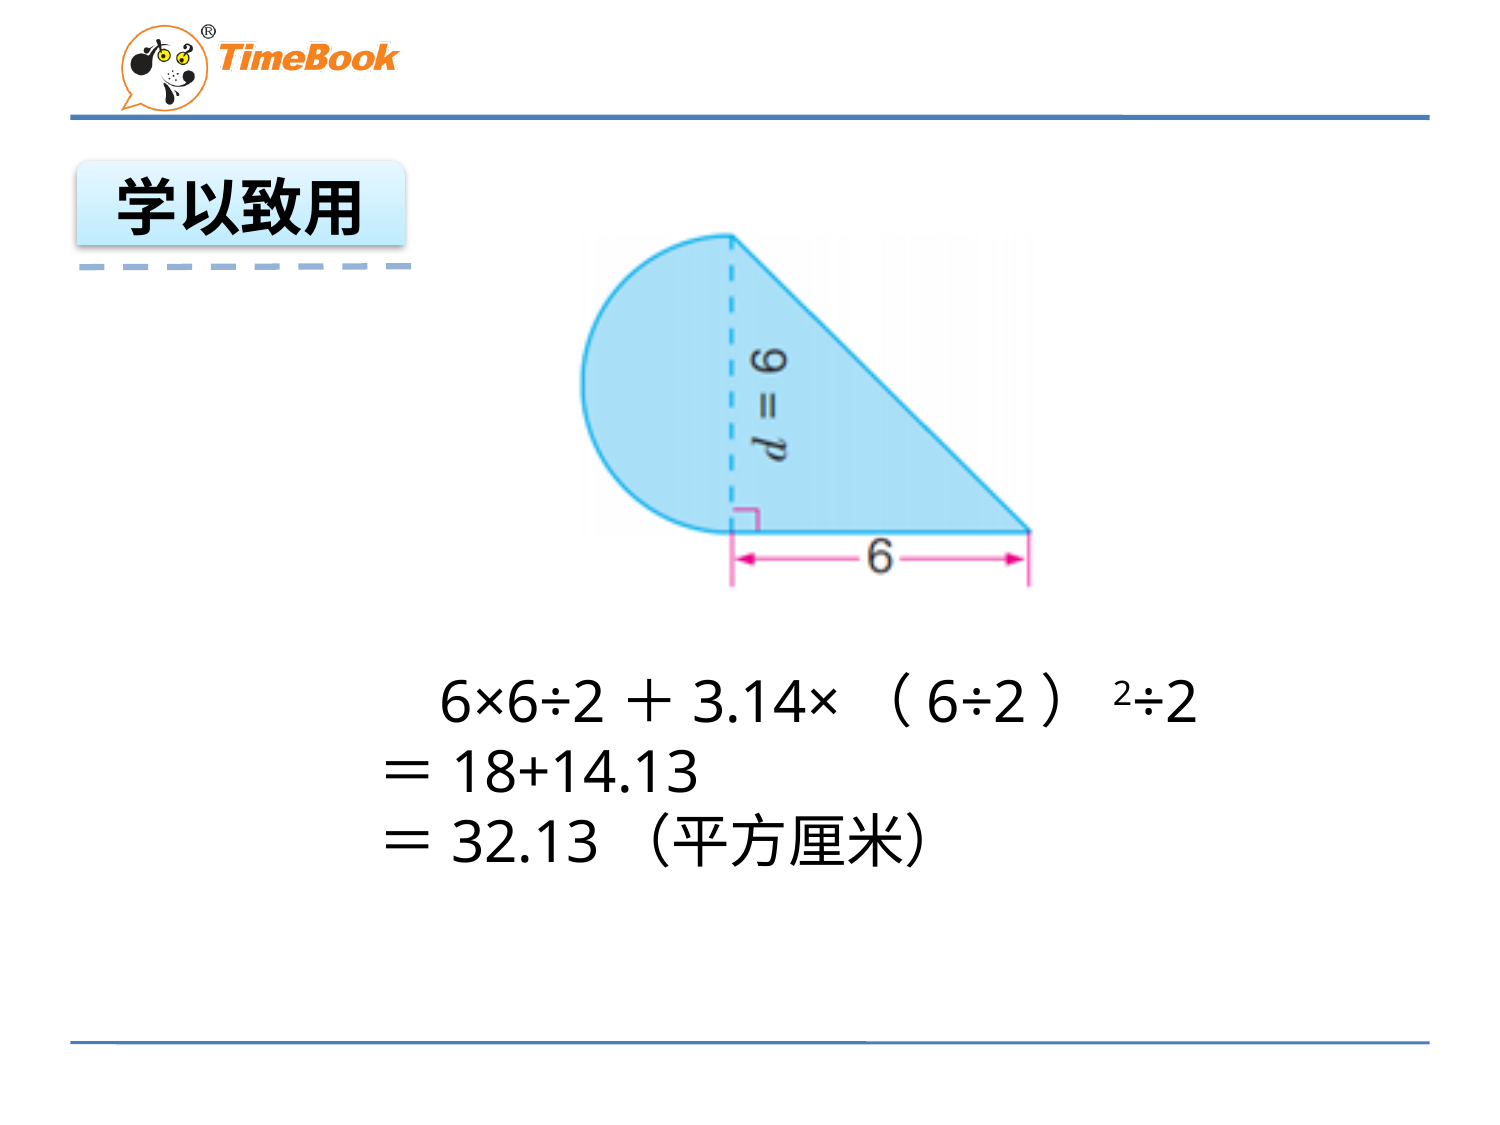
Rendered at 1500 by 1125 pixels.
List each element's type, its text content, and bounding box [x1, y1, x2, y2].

text_box 6×6÷2＋3.14×（6÷2）2÷2 ＝18+14.13 ＝32.13（平方厘米） [363, 656, 1214, 882]
text_box 学以致用 [75, 160, 406, 247]
picture [548, 207, 1076, 610]
picture [118, 22, 408, 113]
